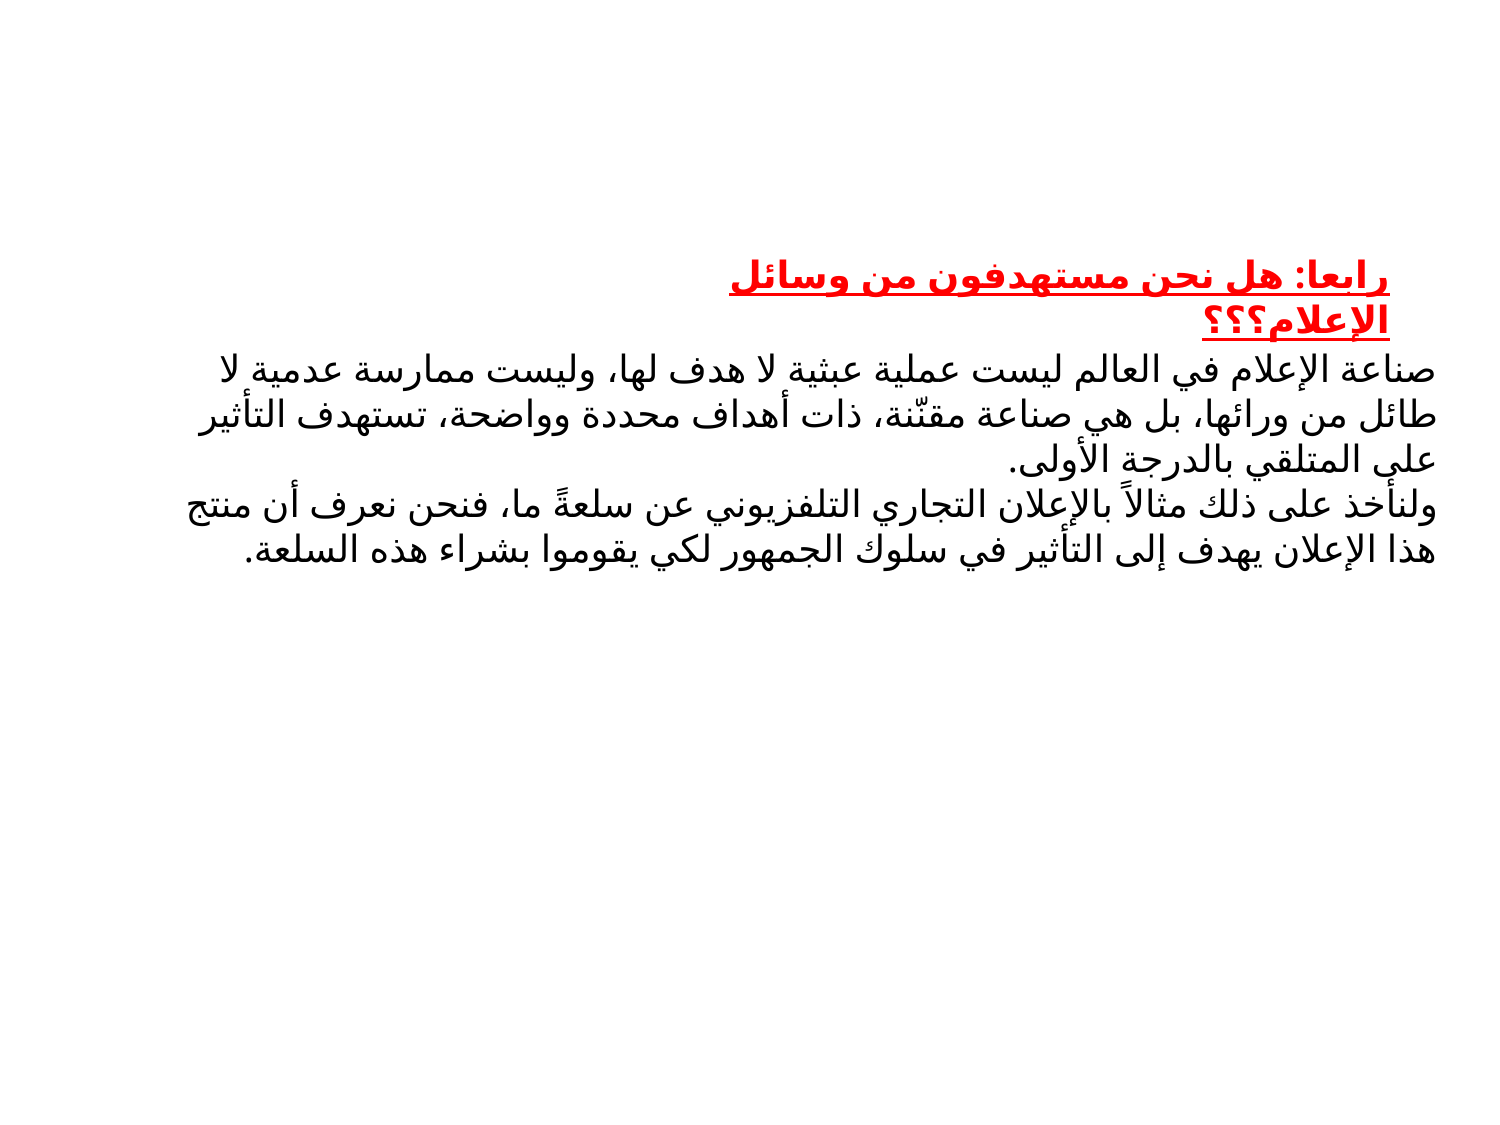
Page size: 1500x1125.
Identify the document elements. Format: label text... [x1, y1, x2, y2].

text_box رابعا: هل نحن مستهدفون من وسائل الإعلام؟؟؟ [644, 243, 1405, 337]
text_box صناعة الإعلام في العالم ليست عملية عبثية لا هدف لها، وليست ممارسة عدمية لا طائل من ورائها، بل هي صناعة مقنّنة، ذات أهداف محددة وواضحة، تستهدف التأثير على المتلقي بالدرجة الأولى. ولنأخذ على ذلك مثالاً بالإعلان التجاري التلفزيوني عن سلعةً ما، فنحن نعرف أن منتج هذا الإعلان يهدف إلى التأثير في سلوك الجمهور لكي يقوموا بشراء هذه السلعة. [128, 337, 1454, 577]
